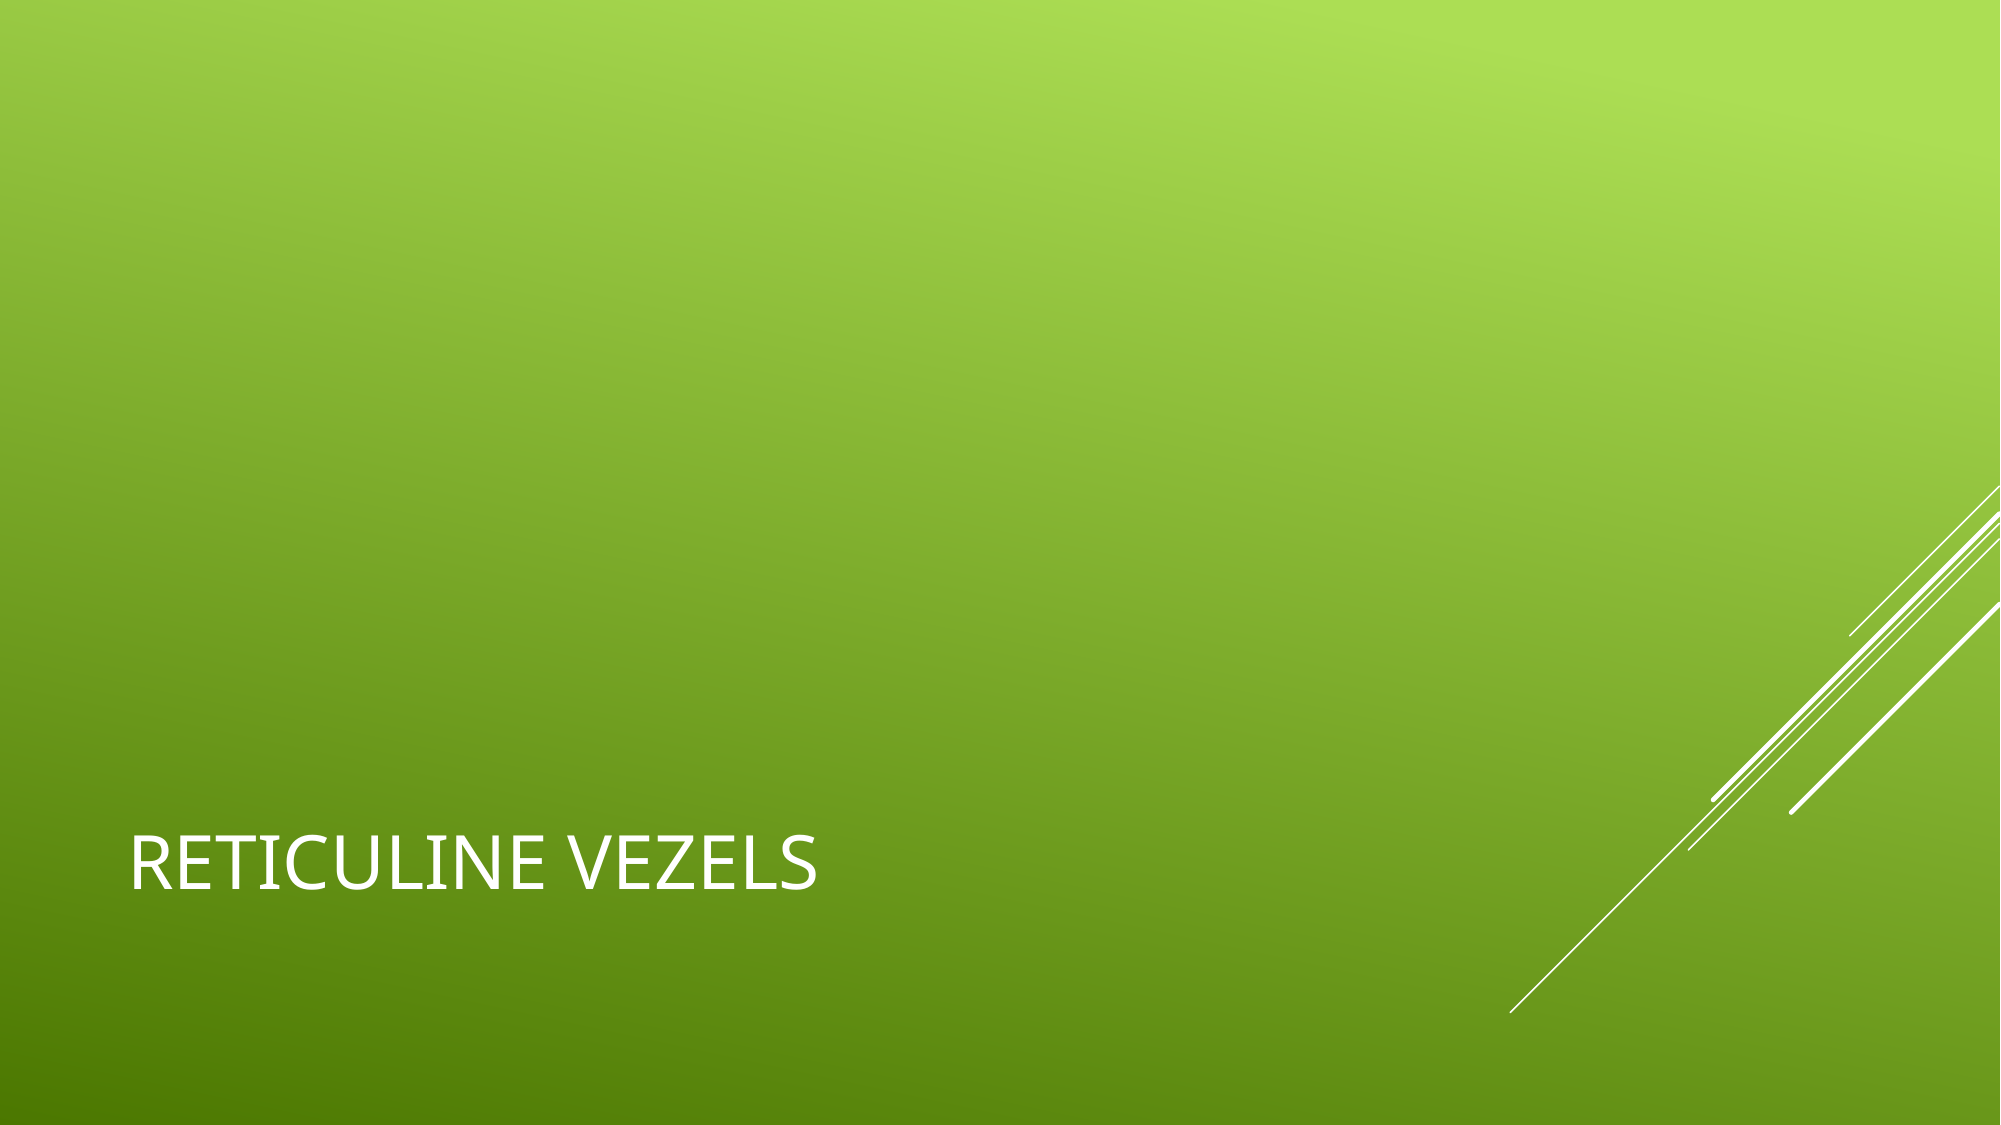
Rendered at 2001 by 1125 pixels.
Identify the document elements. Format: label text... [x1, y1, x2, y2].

title Reticuline vezels [112, 736, 1513, 984]
